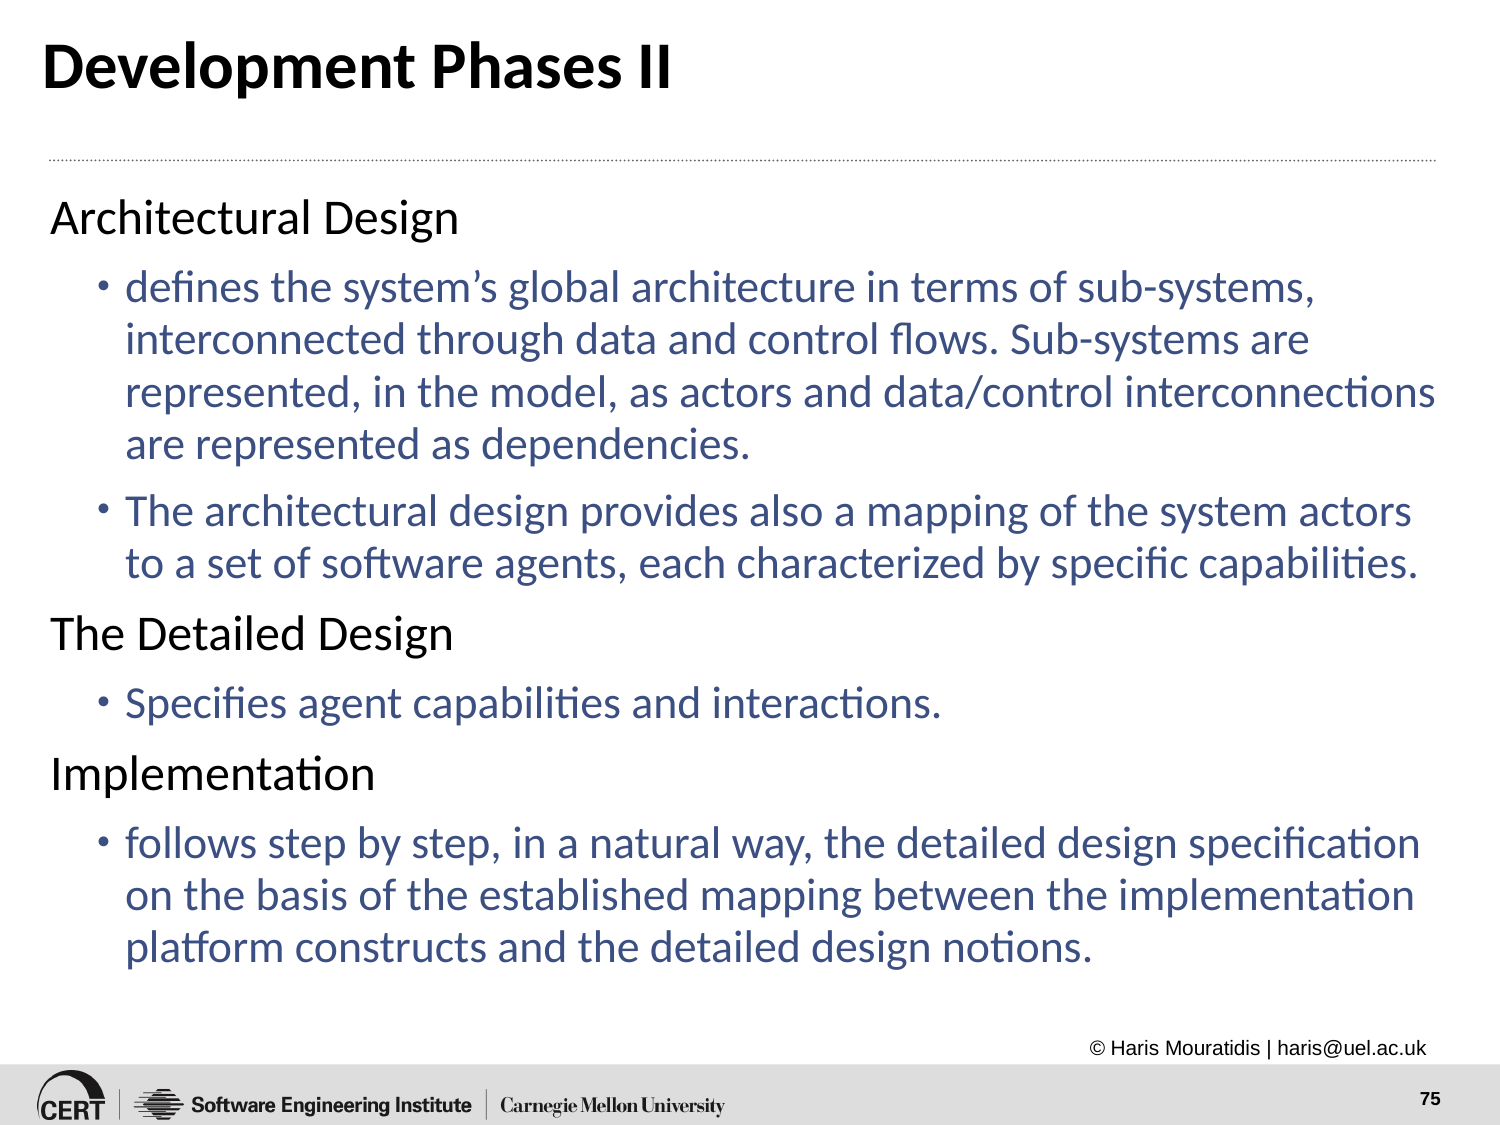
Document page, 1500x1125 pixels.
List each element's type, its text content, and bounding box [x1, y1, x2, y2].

picture [37, 1069, 725, 1122]
title Development Phases II [42, 37, 1434, 155]
list Architectural Design defines the system’s global architecture in terms of sub-systems, interconnected through data and control flows. Sub-systems are represented, in the model, as actors and data/control interconnections are represented as dependencies. The architectural design provides also a mapping of the system actors to a set of software agents, each characterized by specific capabilities. The Detailed Design Specifies agent capabilities and interactions. Implementation follows step by step, in a natural way, the detailed design specification on the basis of the established mapping between the implementation platform constructs and the detailed design notions. [49, 187, 1438, 1001]
text_box © Haris Mouratidis | haris@uel.ac.uk [1074, 1027, 1500, 1075]
